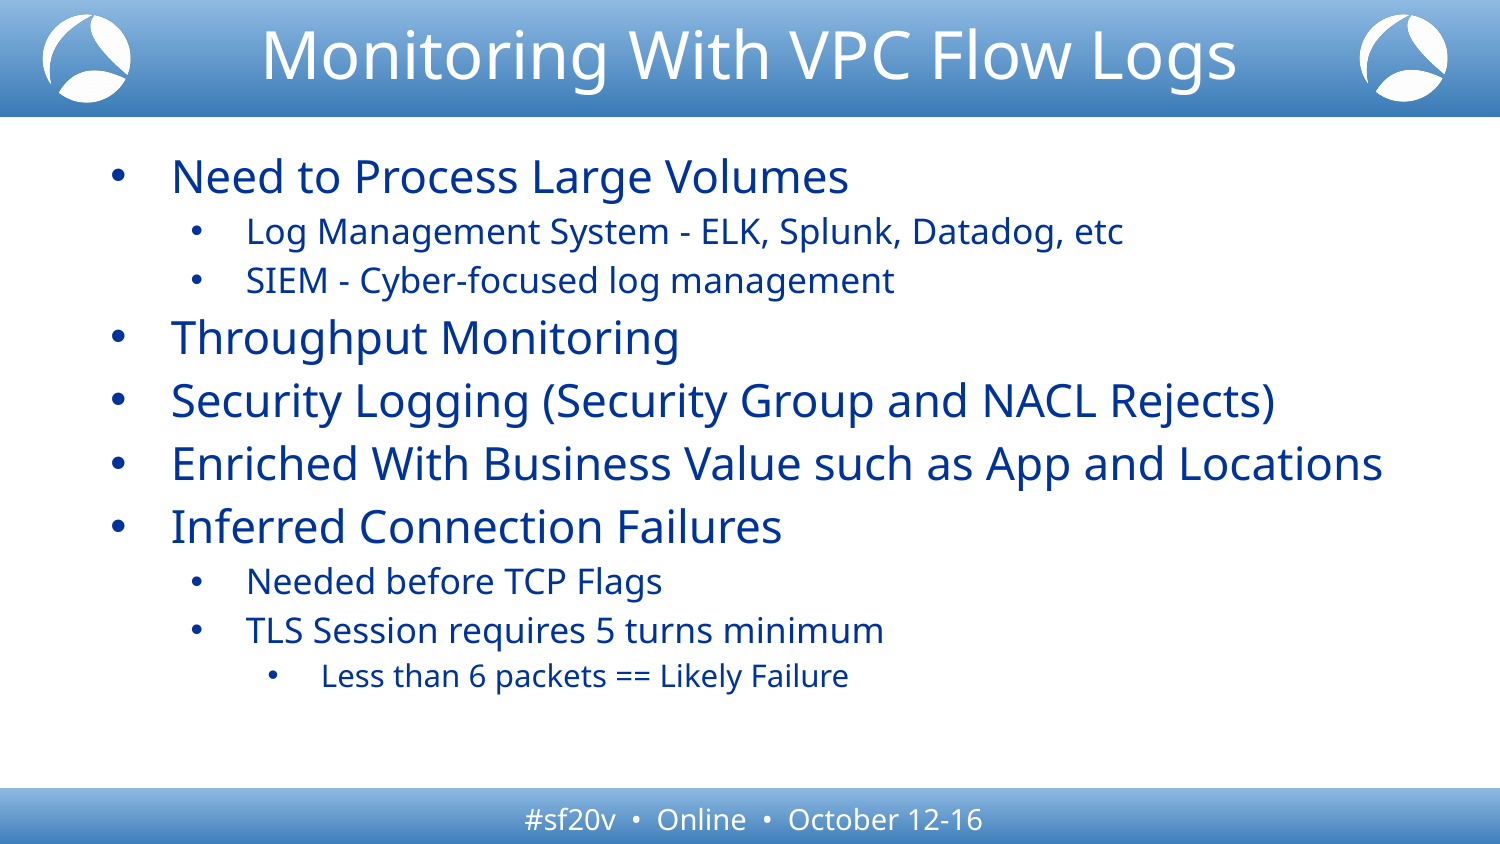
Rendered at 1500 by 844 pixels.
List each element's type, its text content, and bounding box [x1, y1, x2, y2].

picture [1359, 14, 1448, 102]
picture [42, 14, 131, 103]
list Need to Process Large Volumes Log Management System - ELK, Splunk, Datadog, etc SIEM - Cyber-focused log management Throughput Monitoring Security Logging (Security Group and NACL Rejects) Enriched With Business Value such as App and Locations Inferred Connection Failures Needed before TCP Flags TLS Session requires 5 turns minimum Less than 6 packets == Likely Failure [80, 124, 1428, 764]
title Monitoring With VPC Flow Logs [188, 0, 1312, 117]
